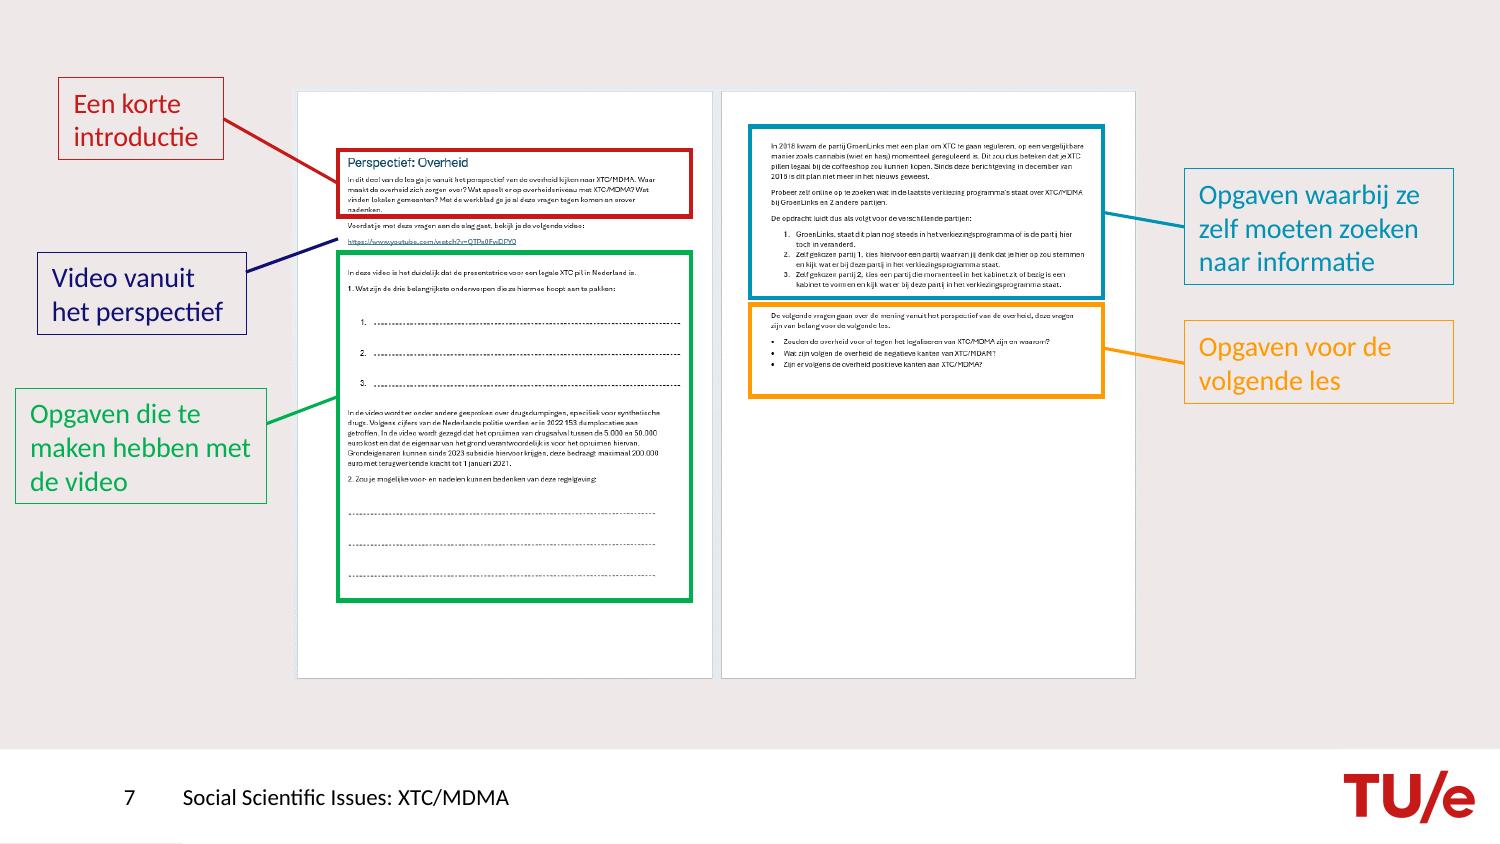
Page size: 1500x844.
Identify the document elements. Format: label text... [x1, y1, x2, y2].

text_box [1102, 212, 1185, 228]
picture [291, 86, 1138, 680]
text_box Opgaven voor de volgende les [1184, 320, 1454, 404]
picture [753, 130, 1100, 295]
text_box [245, 238, 339, 273]
text_box Video vanuit het perspectief [37, 252, 247, 335]
text_box Opgaven die te maken hebben met de video [15, 388, 267, 504]
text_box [266, 396, 339, 424]
text_box Opgaven waarbij ze zelf moeten zoeken naar informatie [1184, 168, 1454, 285]
footer Social Scientific Issues: XTC/MDMA [183, 749, 1339, 844]
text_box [1102, 347, 1185, 364]
text_box Een korte introductie [58, 77, 224, 160]
slide_number 7 [0, 749, 183, 844]
picture [1339, 749, 1500, 844]
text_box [223, 119, 339, 184]
